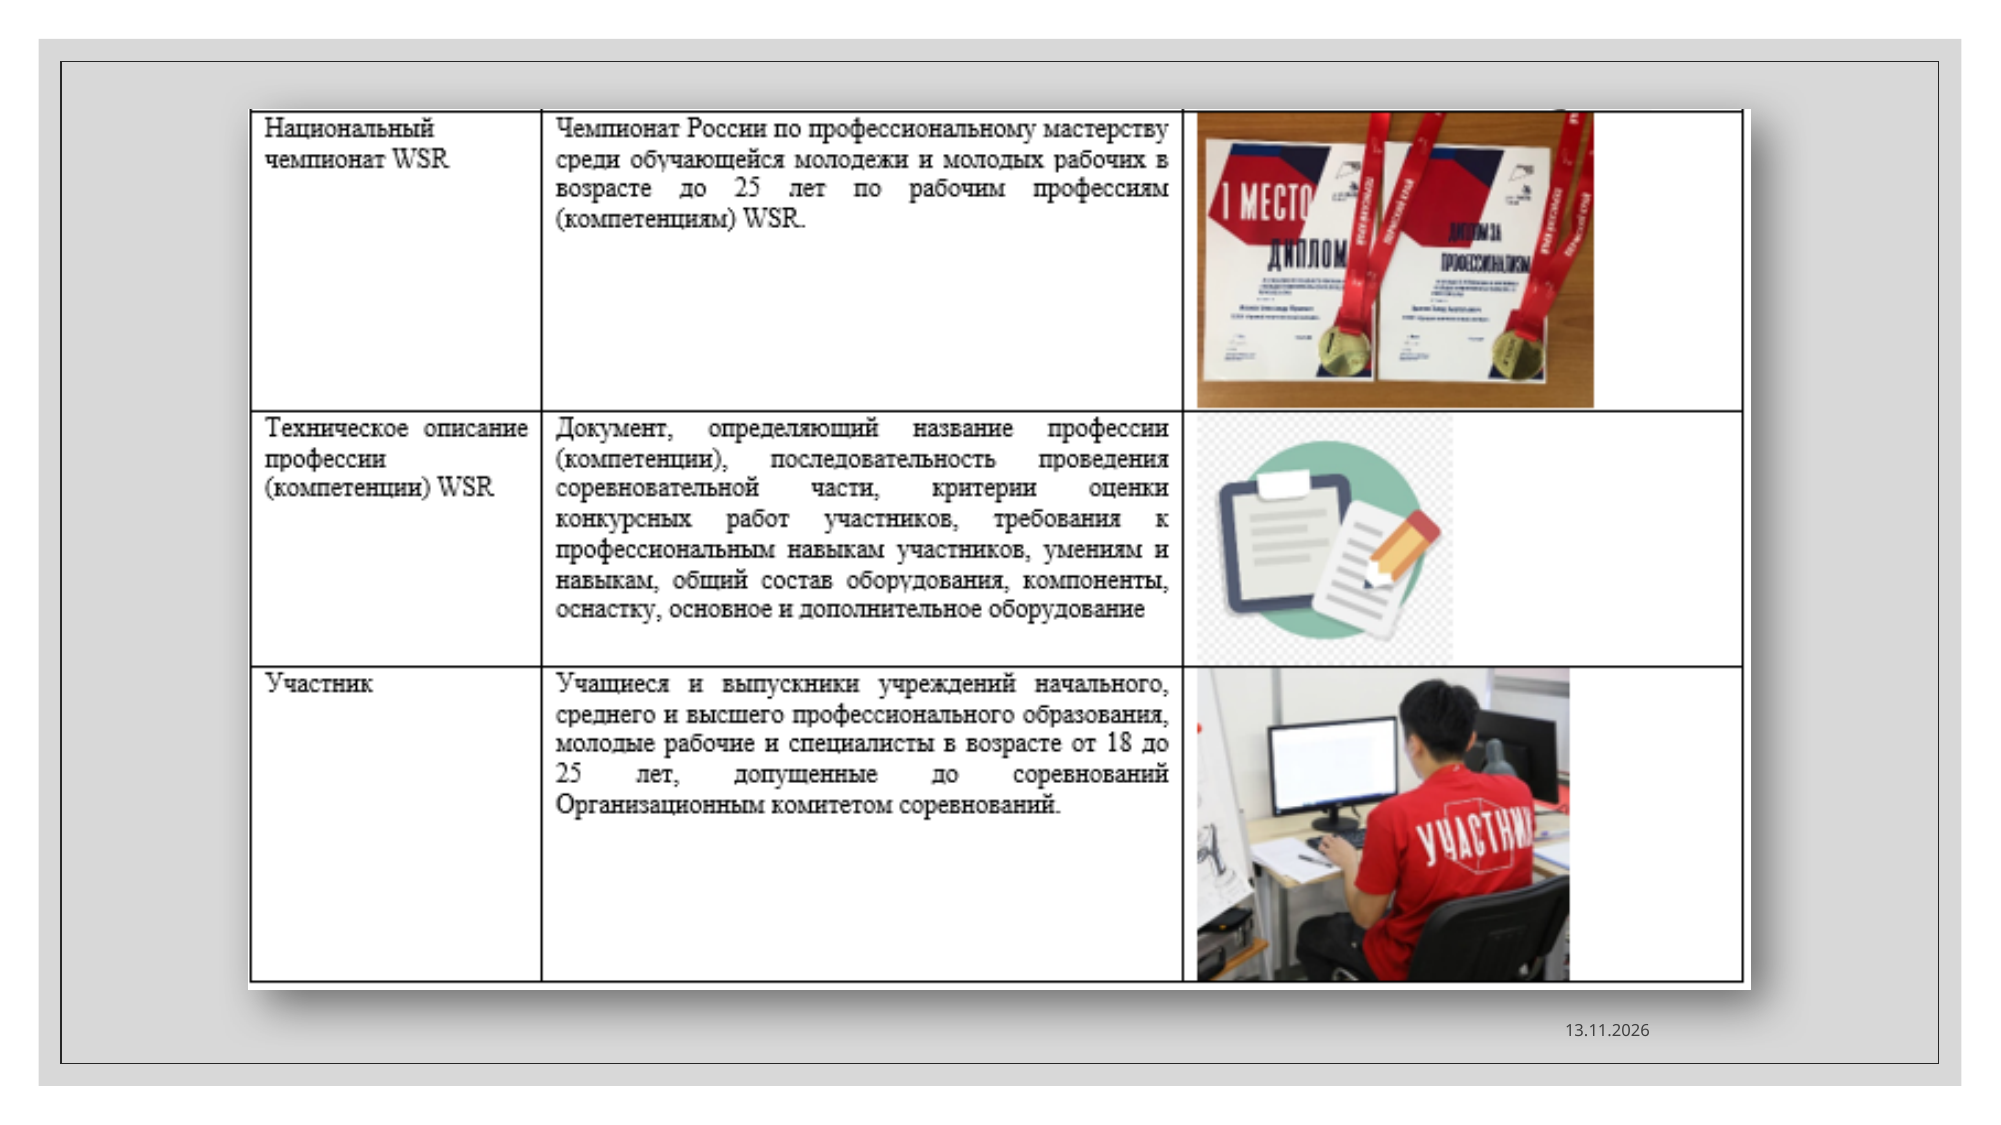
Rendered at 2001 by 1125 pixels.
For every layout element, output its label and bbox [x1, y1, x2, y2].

list [248, 109, 1751, 990]
slide_number [1190, 997, 1665, 1050]
